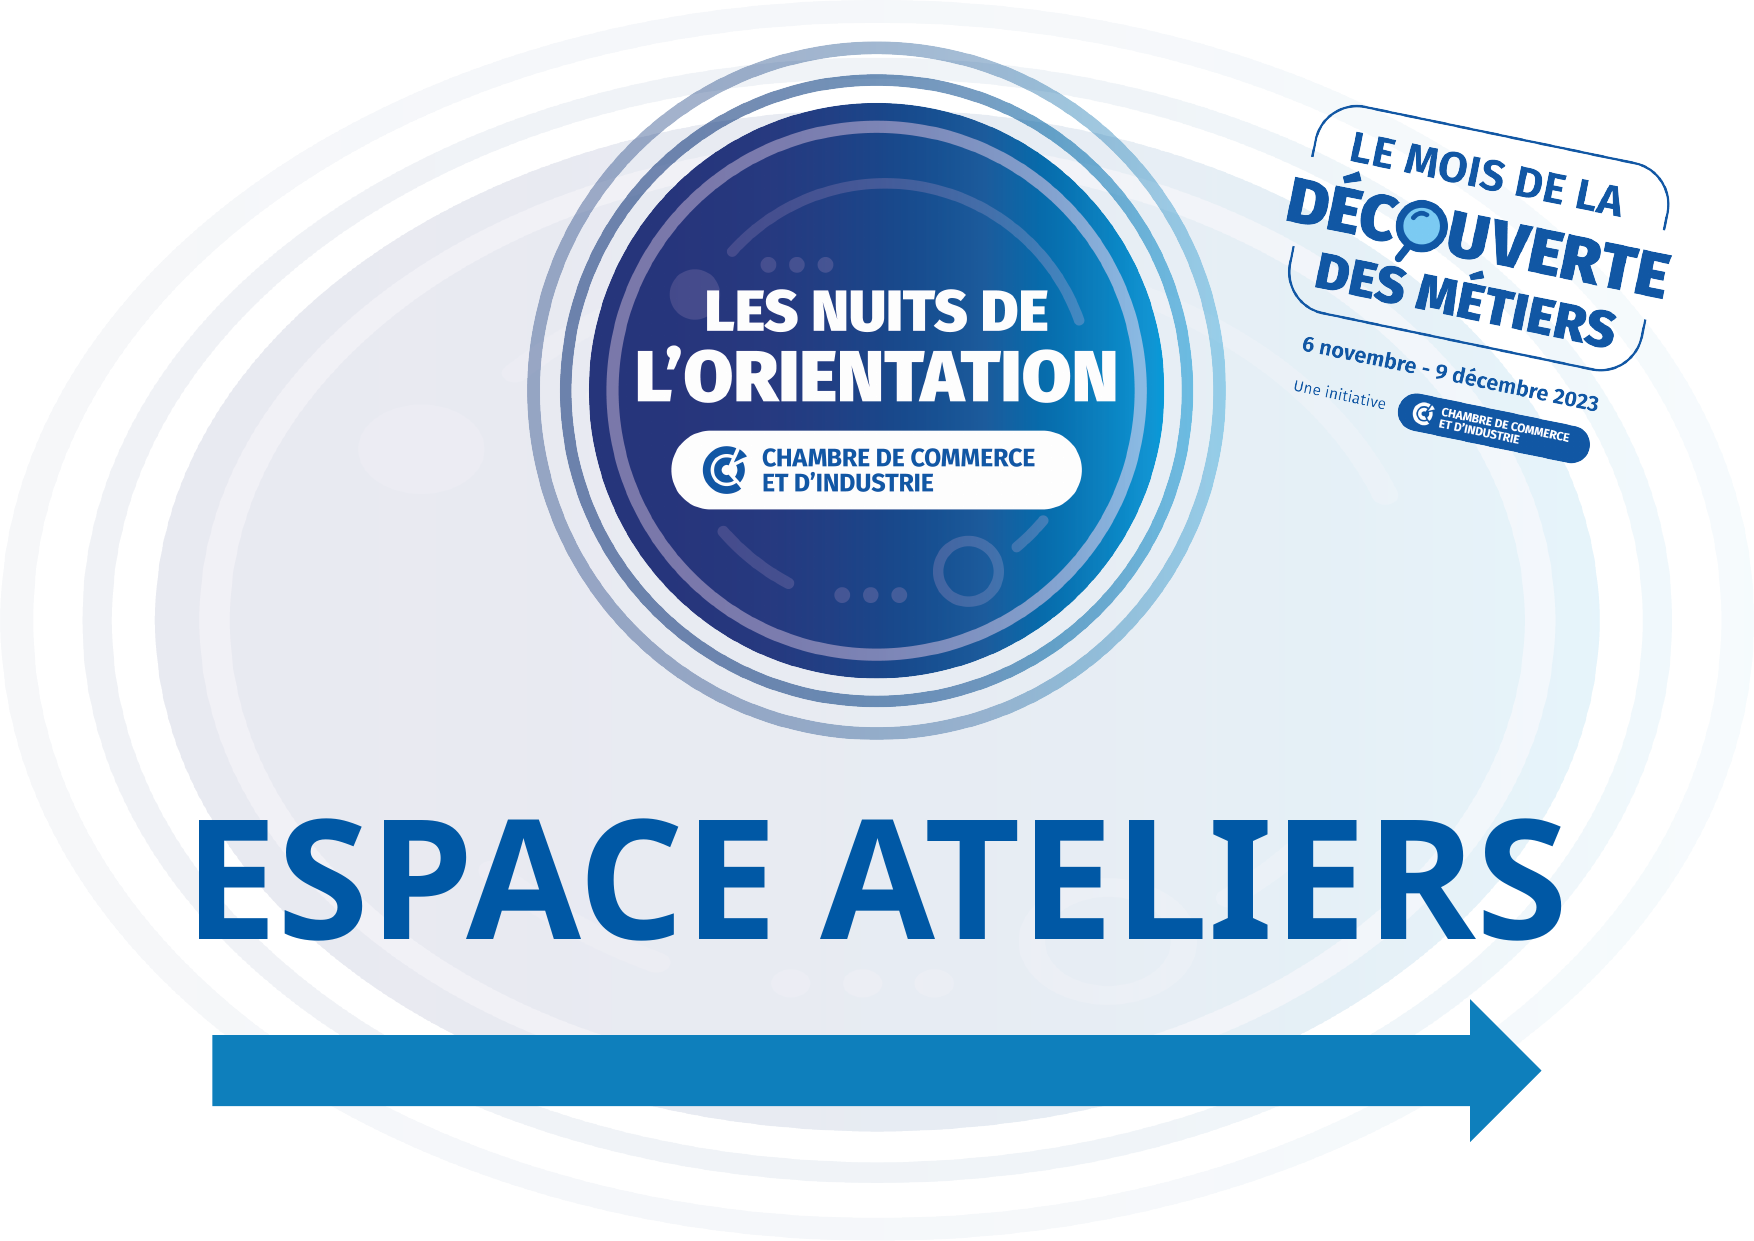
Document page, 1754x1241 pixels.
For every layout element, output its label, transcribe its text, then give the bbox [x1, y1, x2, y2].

text_box [211, 996, 1543, 1145]
picture [1250, 95, 1688, 474]
text_box ESPACE ATELIERS [168, 765, 1586, 981]
picture [527, 41, 1227, 740]
